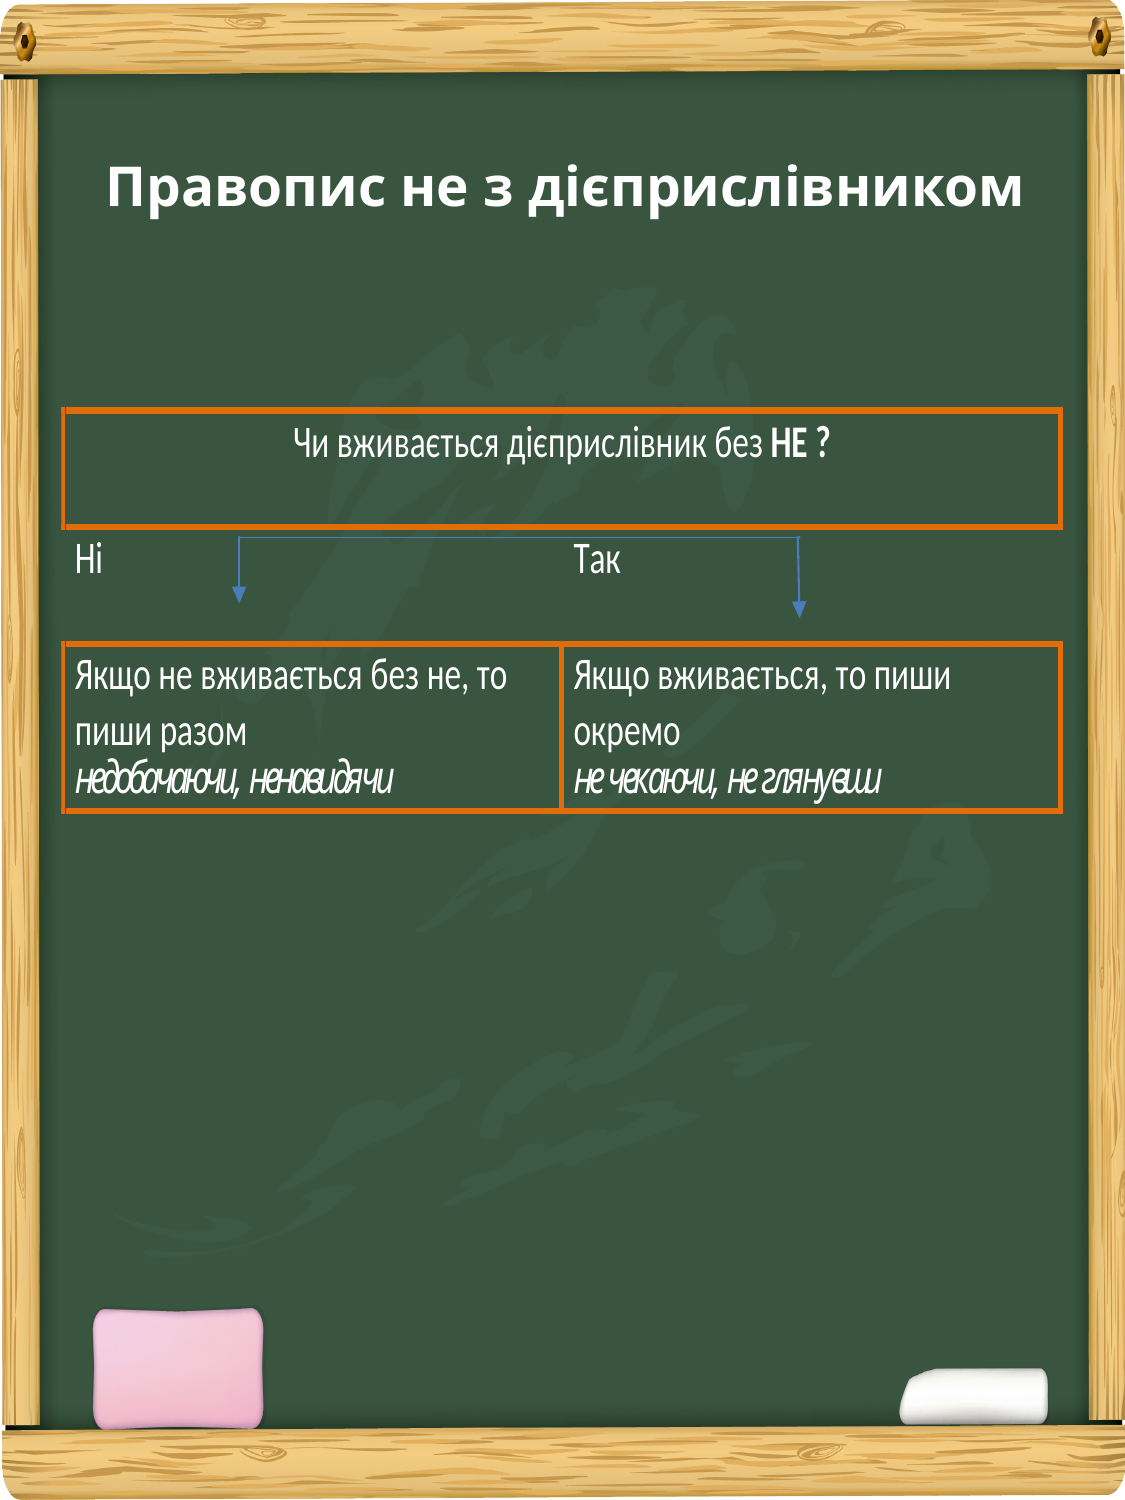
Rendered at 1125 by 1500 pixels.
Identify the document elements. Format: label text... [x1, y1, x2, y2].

title Правопис не з дієприслівником [66, 123, 1079, 302]
picture [0, 0, 1125, 1500]
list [61, 407, 1064, 942]
